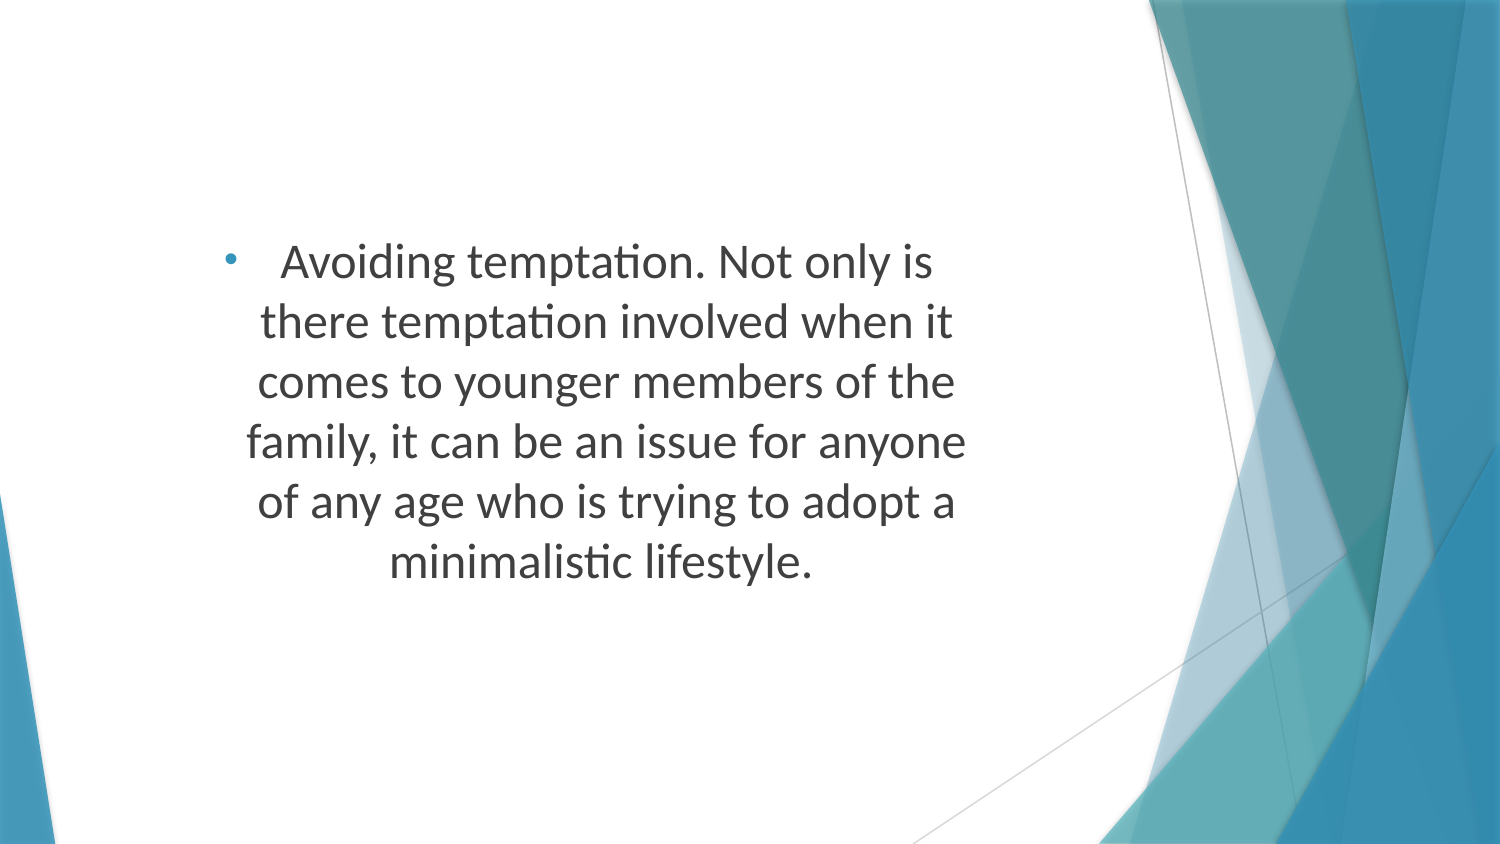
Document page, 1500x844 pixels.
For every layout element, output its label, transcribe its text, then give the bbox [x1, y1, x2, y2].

list Avoiding temptation. Not only is there temptation involved when it comes to younger members of the family, it can be an issue for anyone of any age who is trying to adopt a minimalistic lifestyle. [171, 221, 987, 623]
